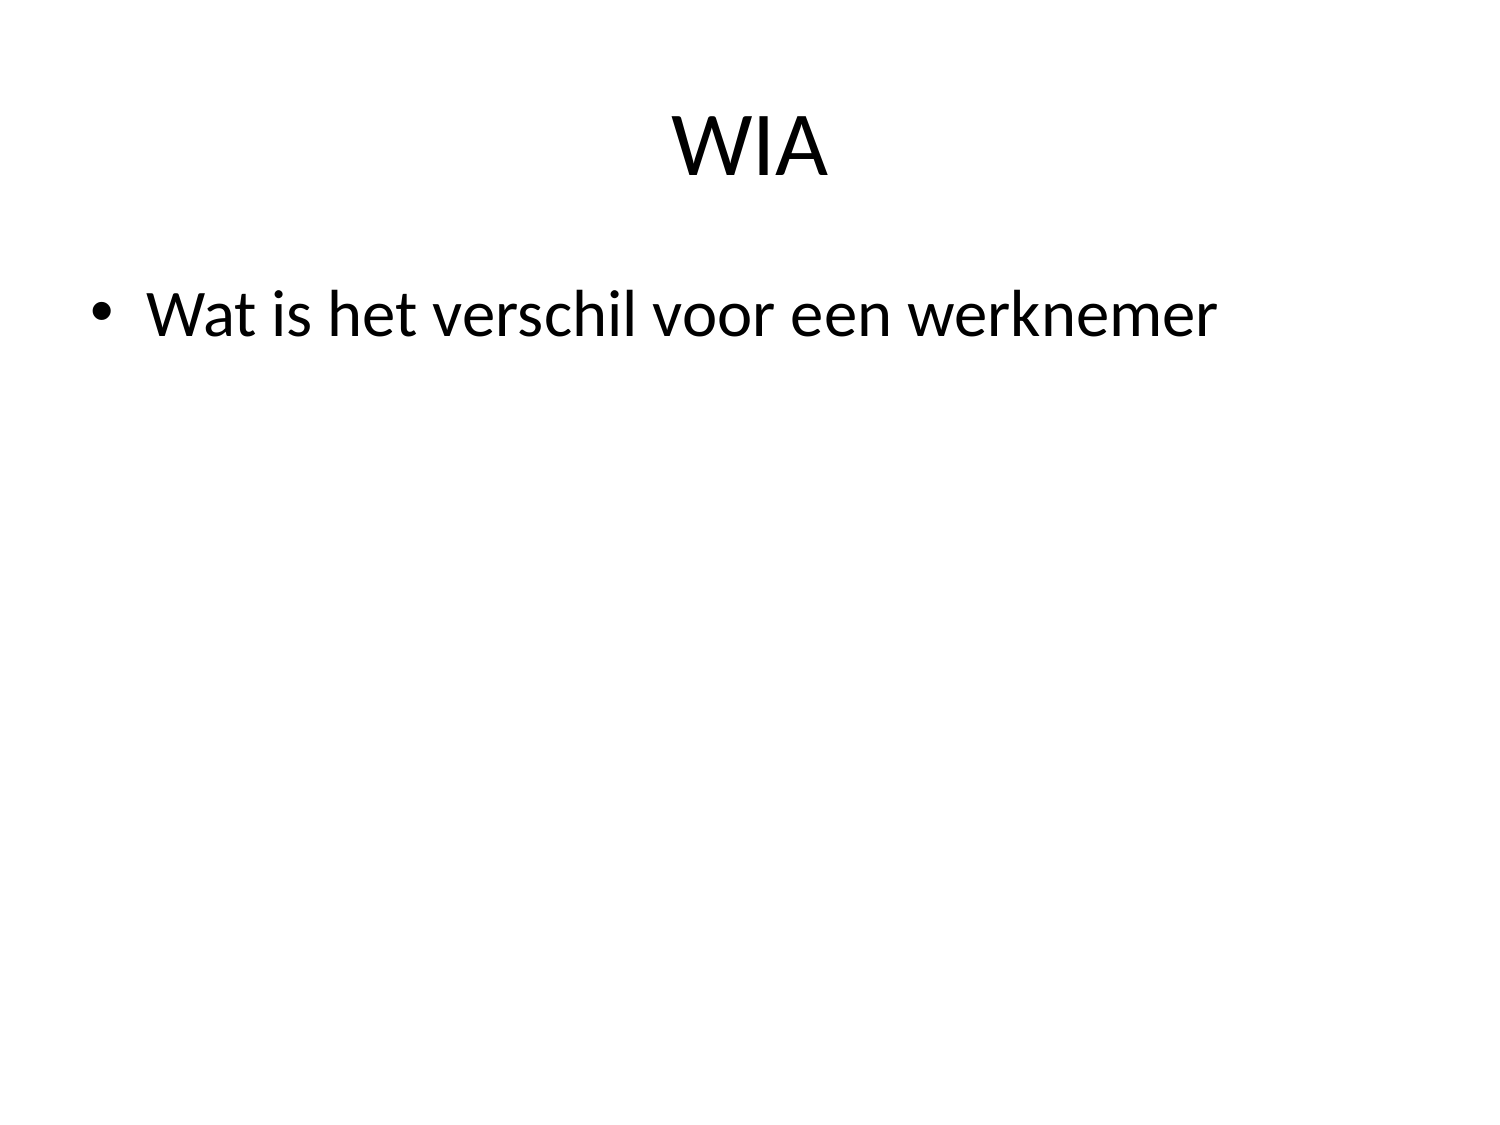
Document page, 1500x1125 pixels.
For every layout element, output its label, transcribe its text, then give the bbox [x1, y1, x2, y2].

list Wat is het verschil voor een werknemer [75, 262, 1425, 1005]
title WIA [75, 45, 1425, 233]
